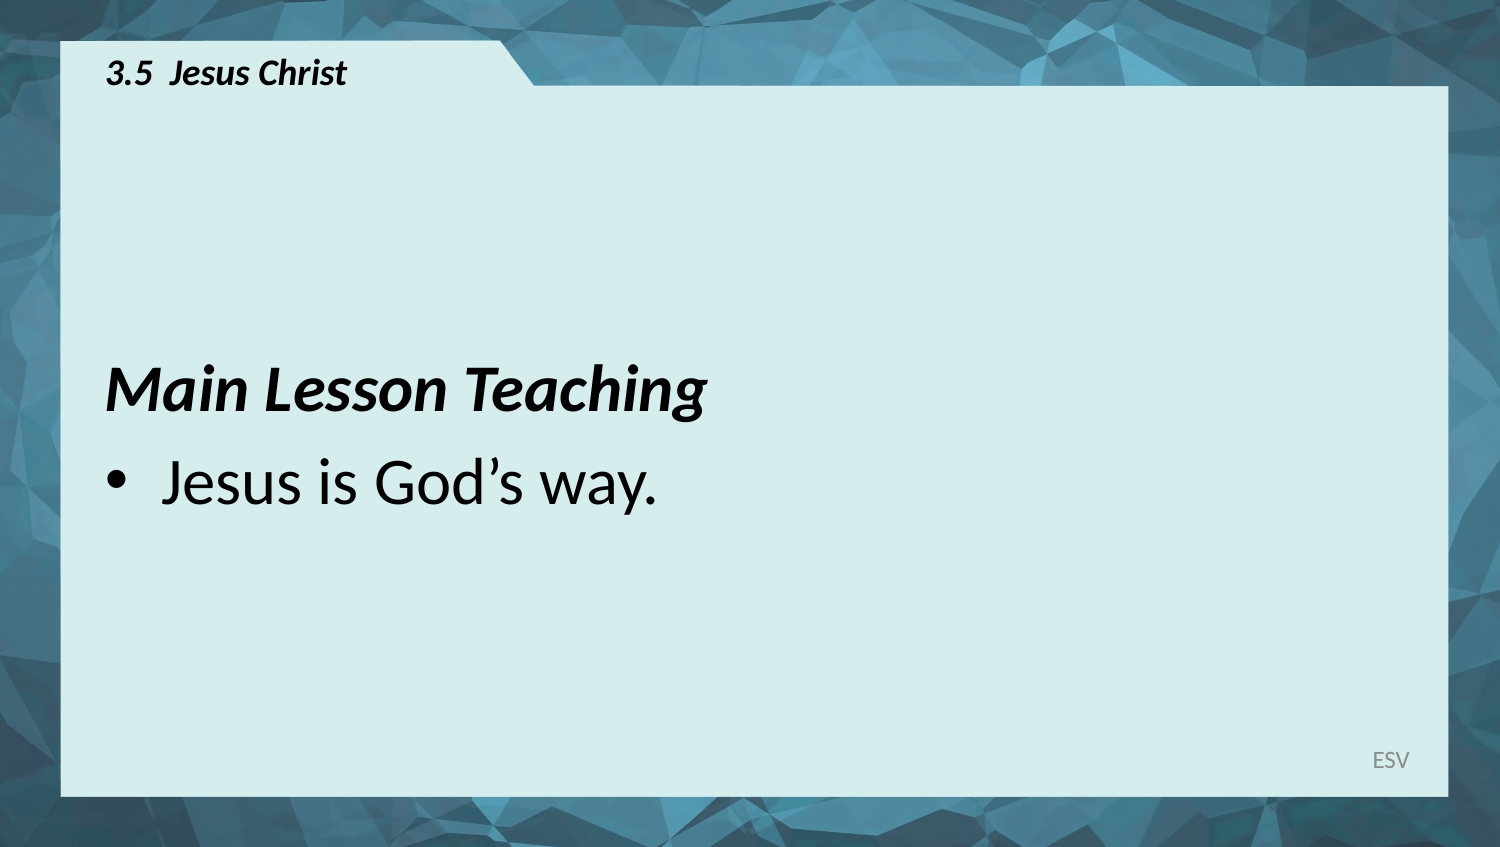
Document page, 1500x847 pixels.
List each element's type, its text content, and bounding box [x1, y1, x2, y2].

list Main Lesson Teaching Jesus is God’s way. [89, 141, 1403, 722]
title 3.5 Jesus Christ [89, 33, 1420, 108]
footer ESV [950, 736, 1425, 782]
picture [0, 0, 1500, 847]
